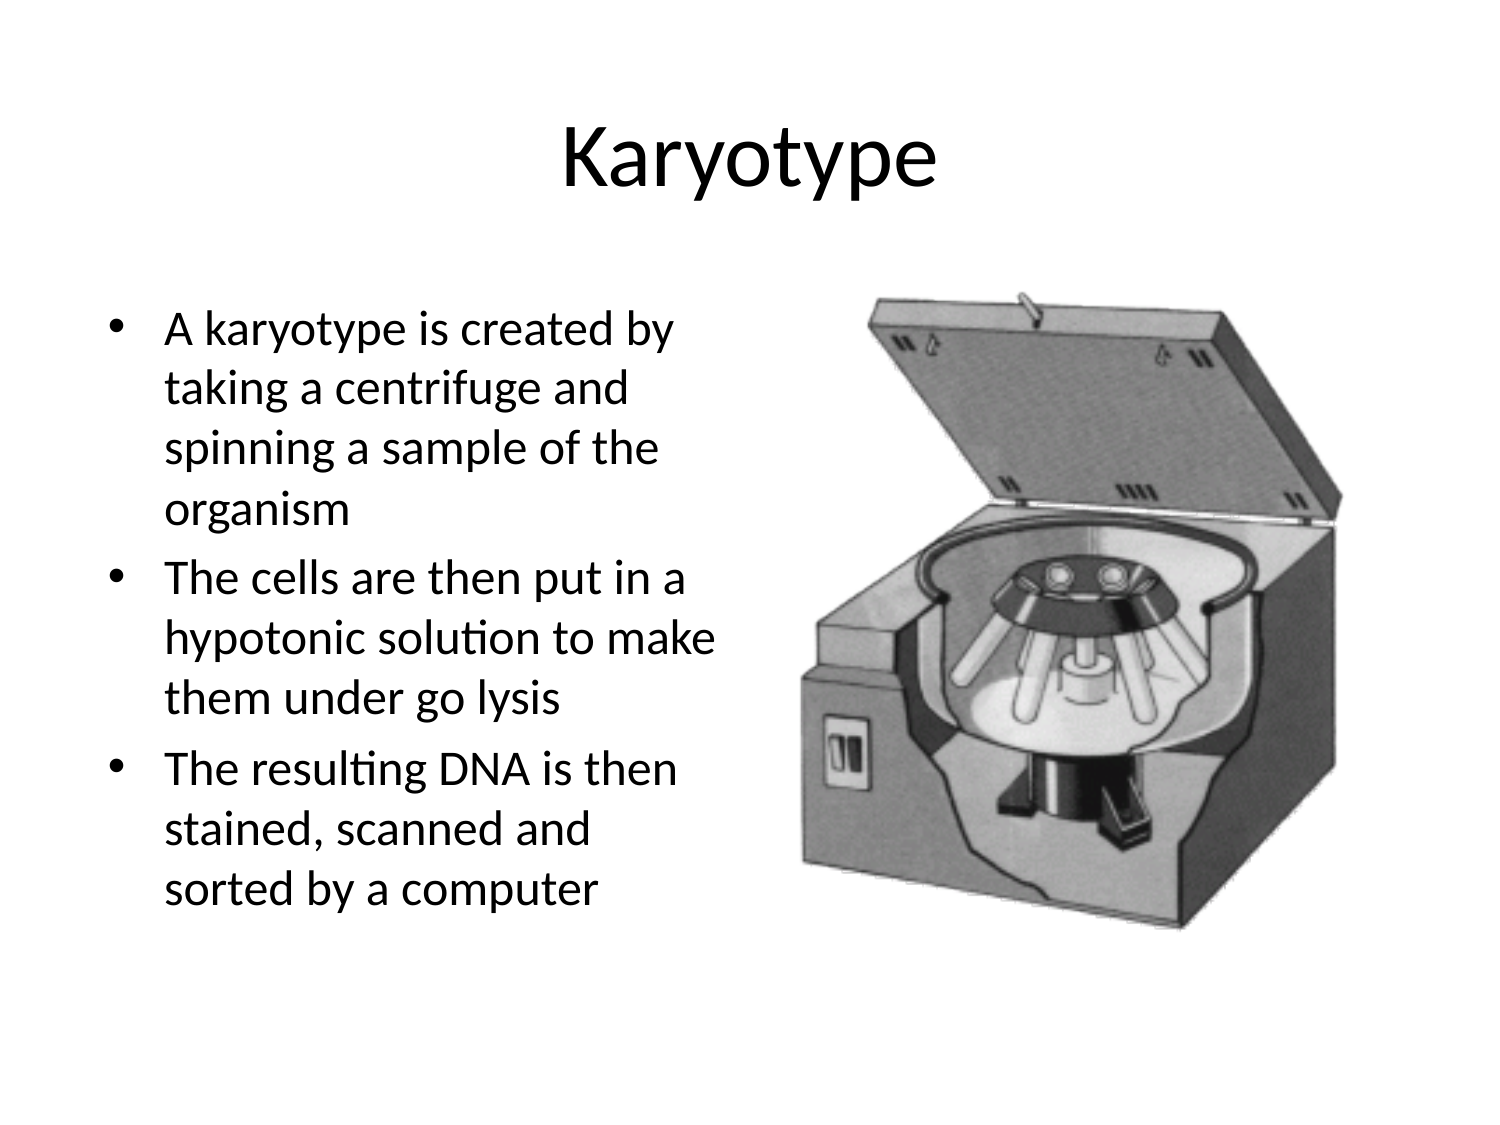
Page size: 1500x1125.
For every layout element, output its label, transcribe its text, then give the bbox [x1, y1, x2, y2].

list A karyotype is created by taking a centrifuge and spinning a sample of the organism The cells are then put in a hypotonic solution to make them under go lysis The resulting DNA is then stained, scanned and sorted by a computer [92, 287, 737, 1050]
title Karyotype [94, 50, 1407, 250]
picture [787, 287, 1360, 938]
